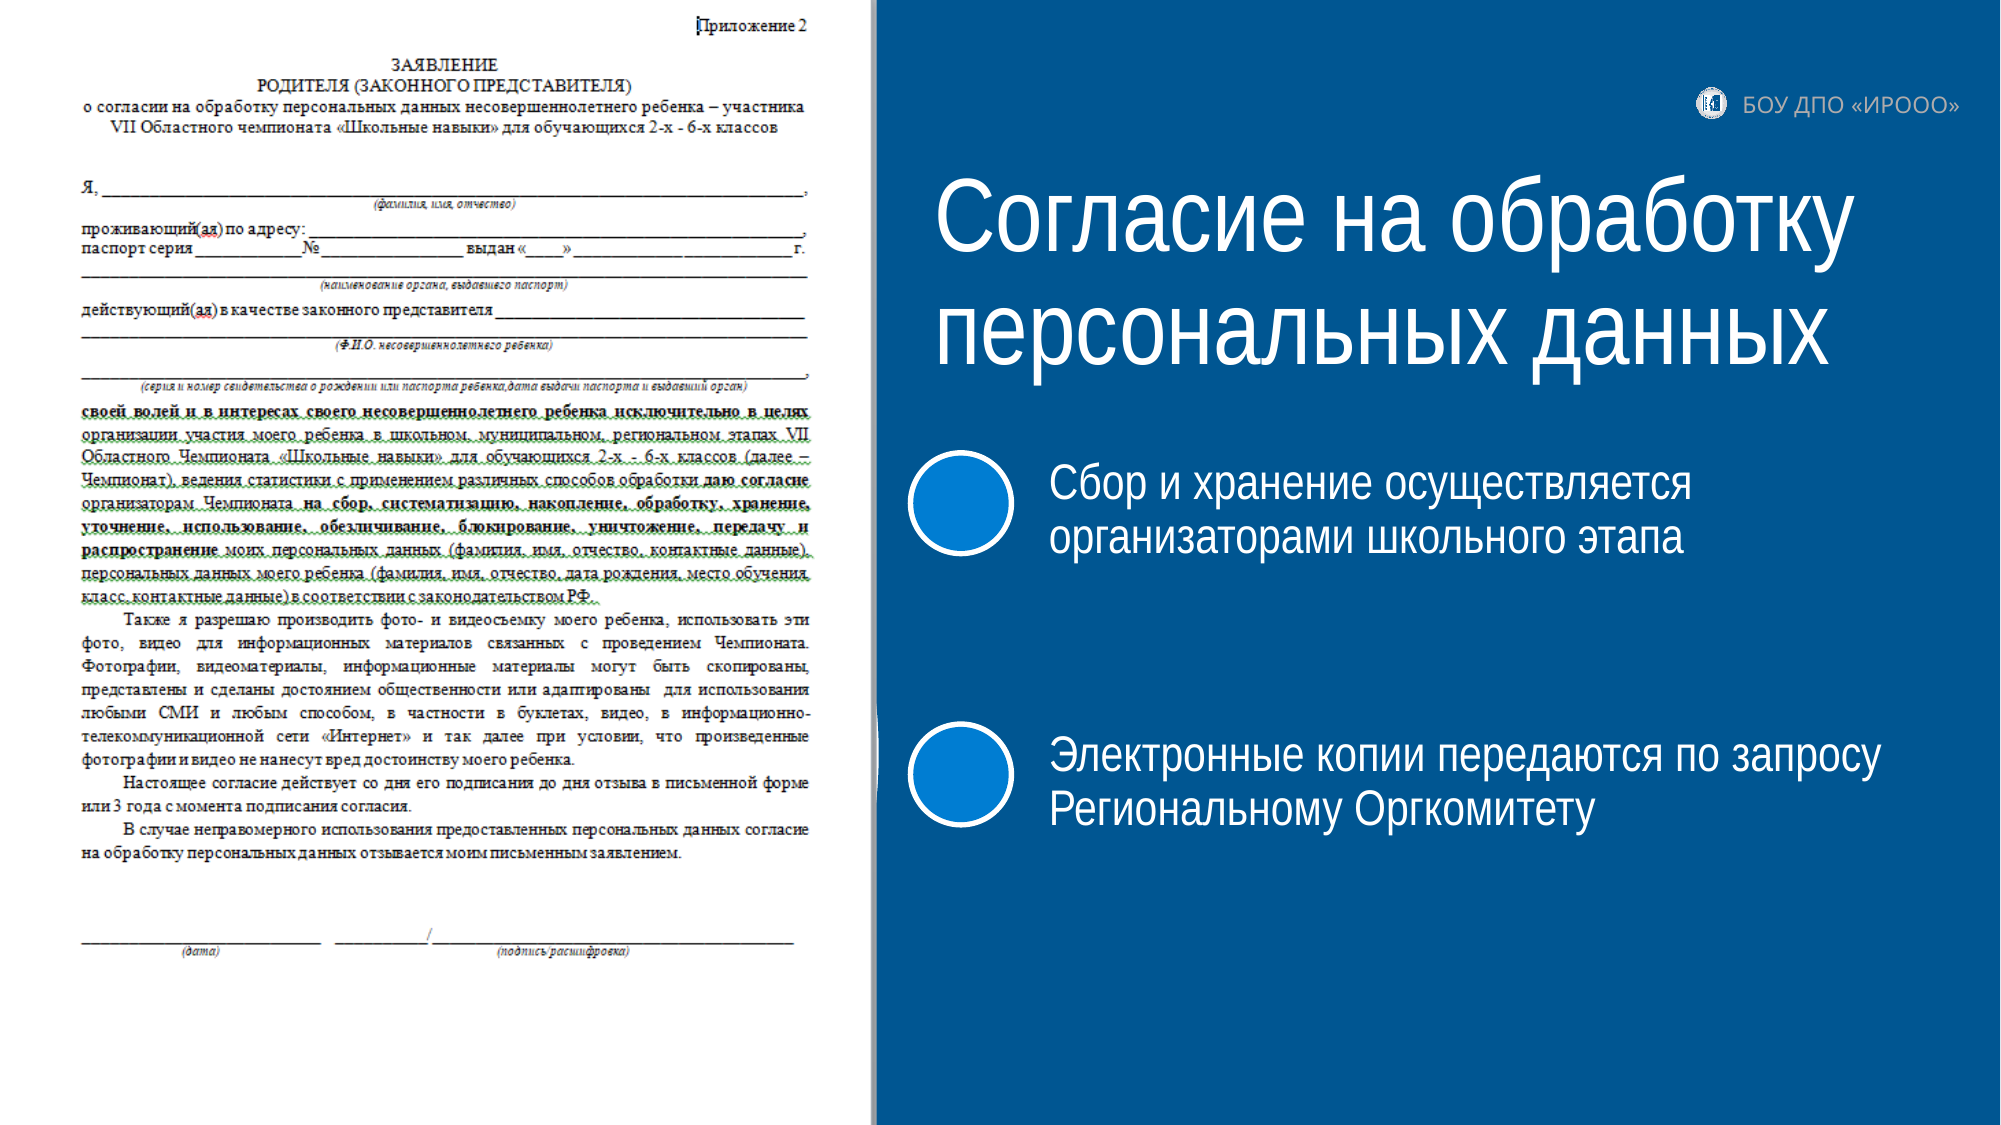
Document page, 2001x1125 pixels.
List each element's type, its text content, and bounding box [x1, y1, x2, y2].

picture [0, 0, 877, 1125]
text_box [907, 721, 1015, 828]
text_box Сбор и хранение осуществляется организаторами школьного этапа [1048, 456, 1934, 565]
text_box Электронные копии передаются по запросу Региональному Оргкомитету [1048, 728, 1934, 837]
text_box Согласие на обработку персональных данных [931, 158, 1912, 412]
picture [1696, 87, 1727, 119]
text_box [907, 450, 1015, 557]
